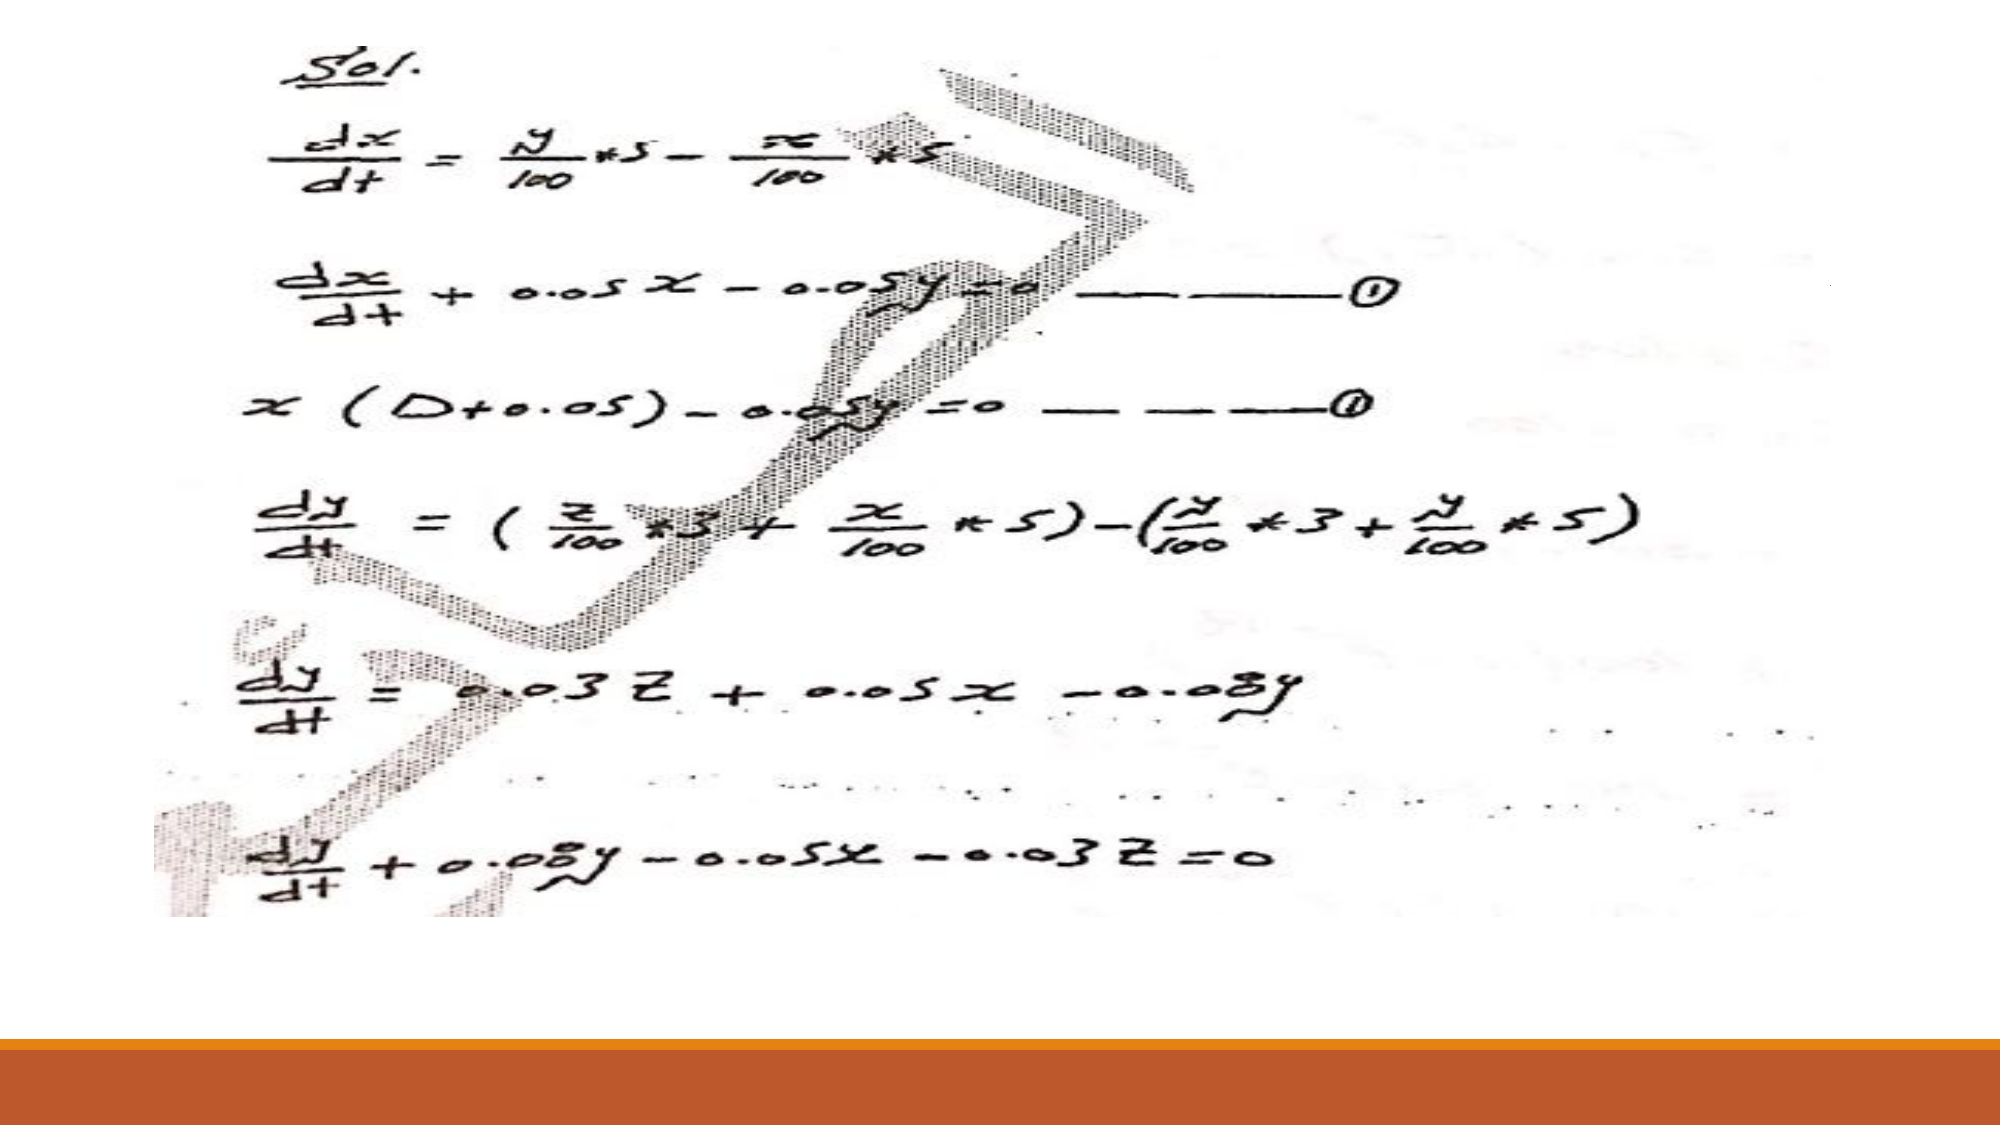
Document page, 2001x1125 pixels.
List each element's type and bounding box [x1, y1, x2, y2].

list [153, 46, 1831, 917]
